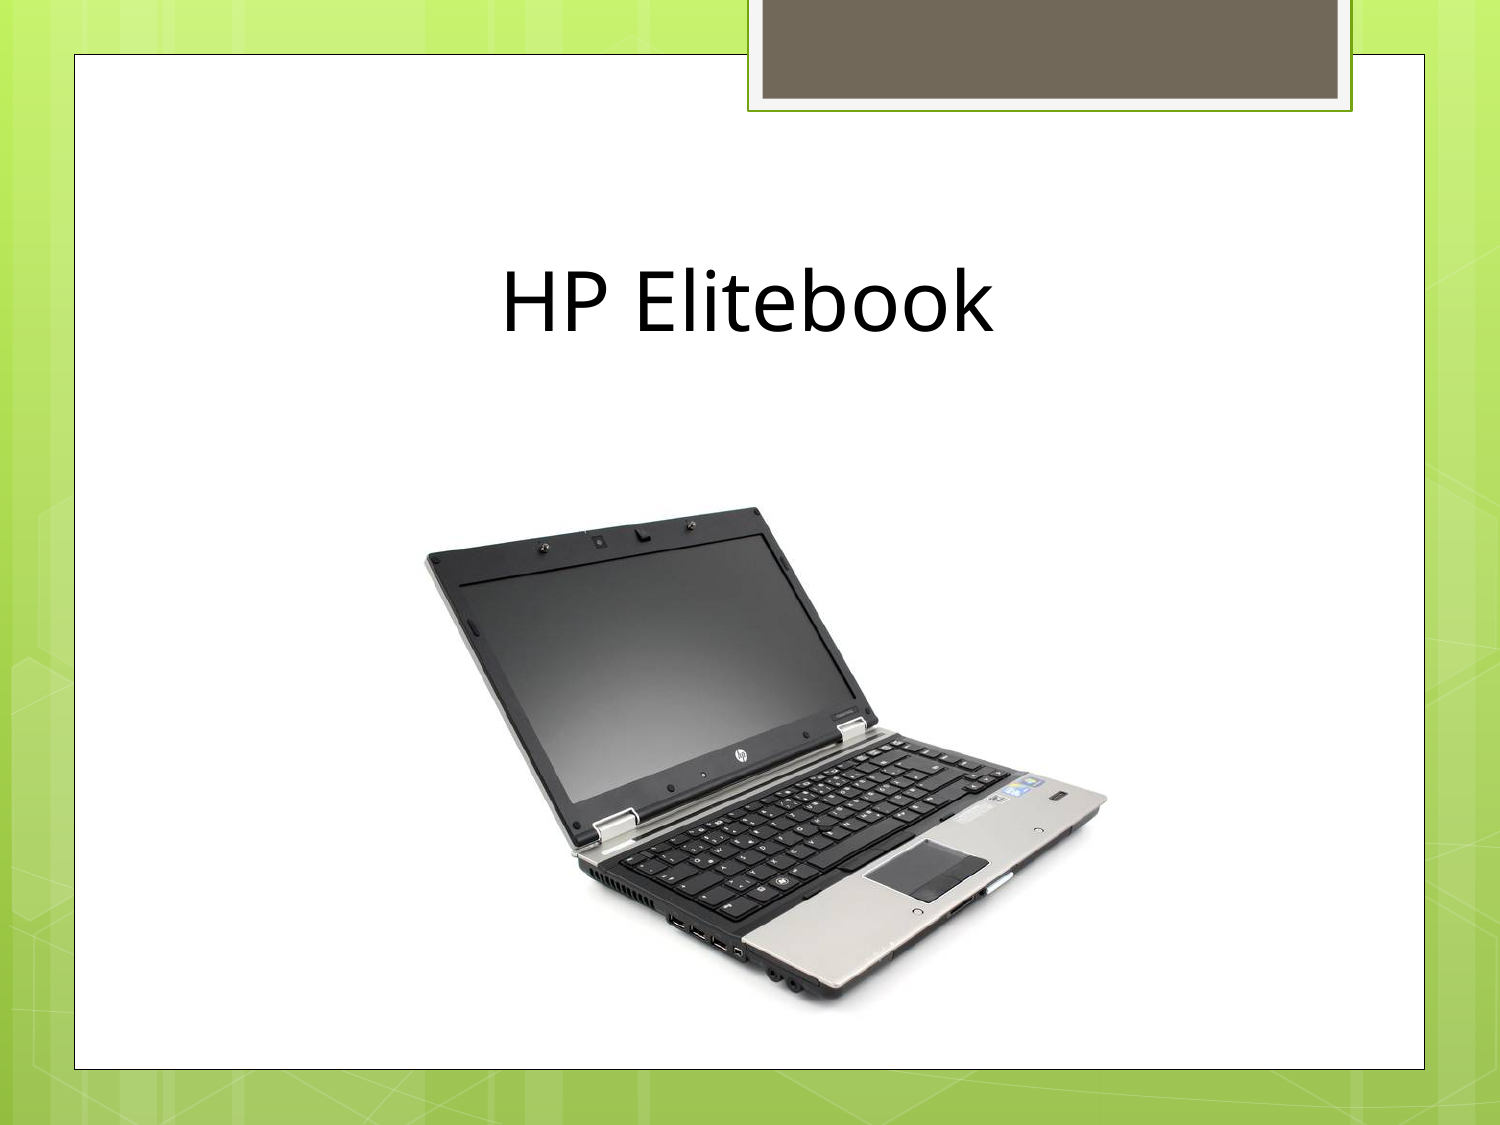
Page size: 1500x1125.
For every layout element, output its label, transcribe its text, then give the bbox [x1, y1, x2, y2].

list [387, 474, 1156, 1051]
title HP Elitebook [171, 168, 1324, 357]
